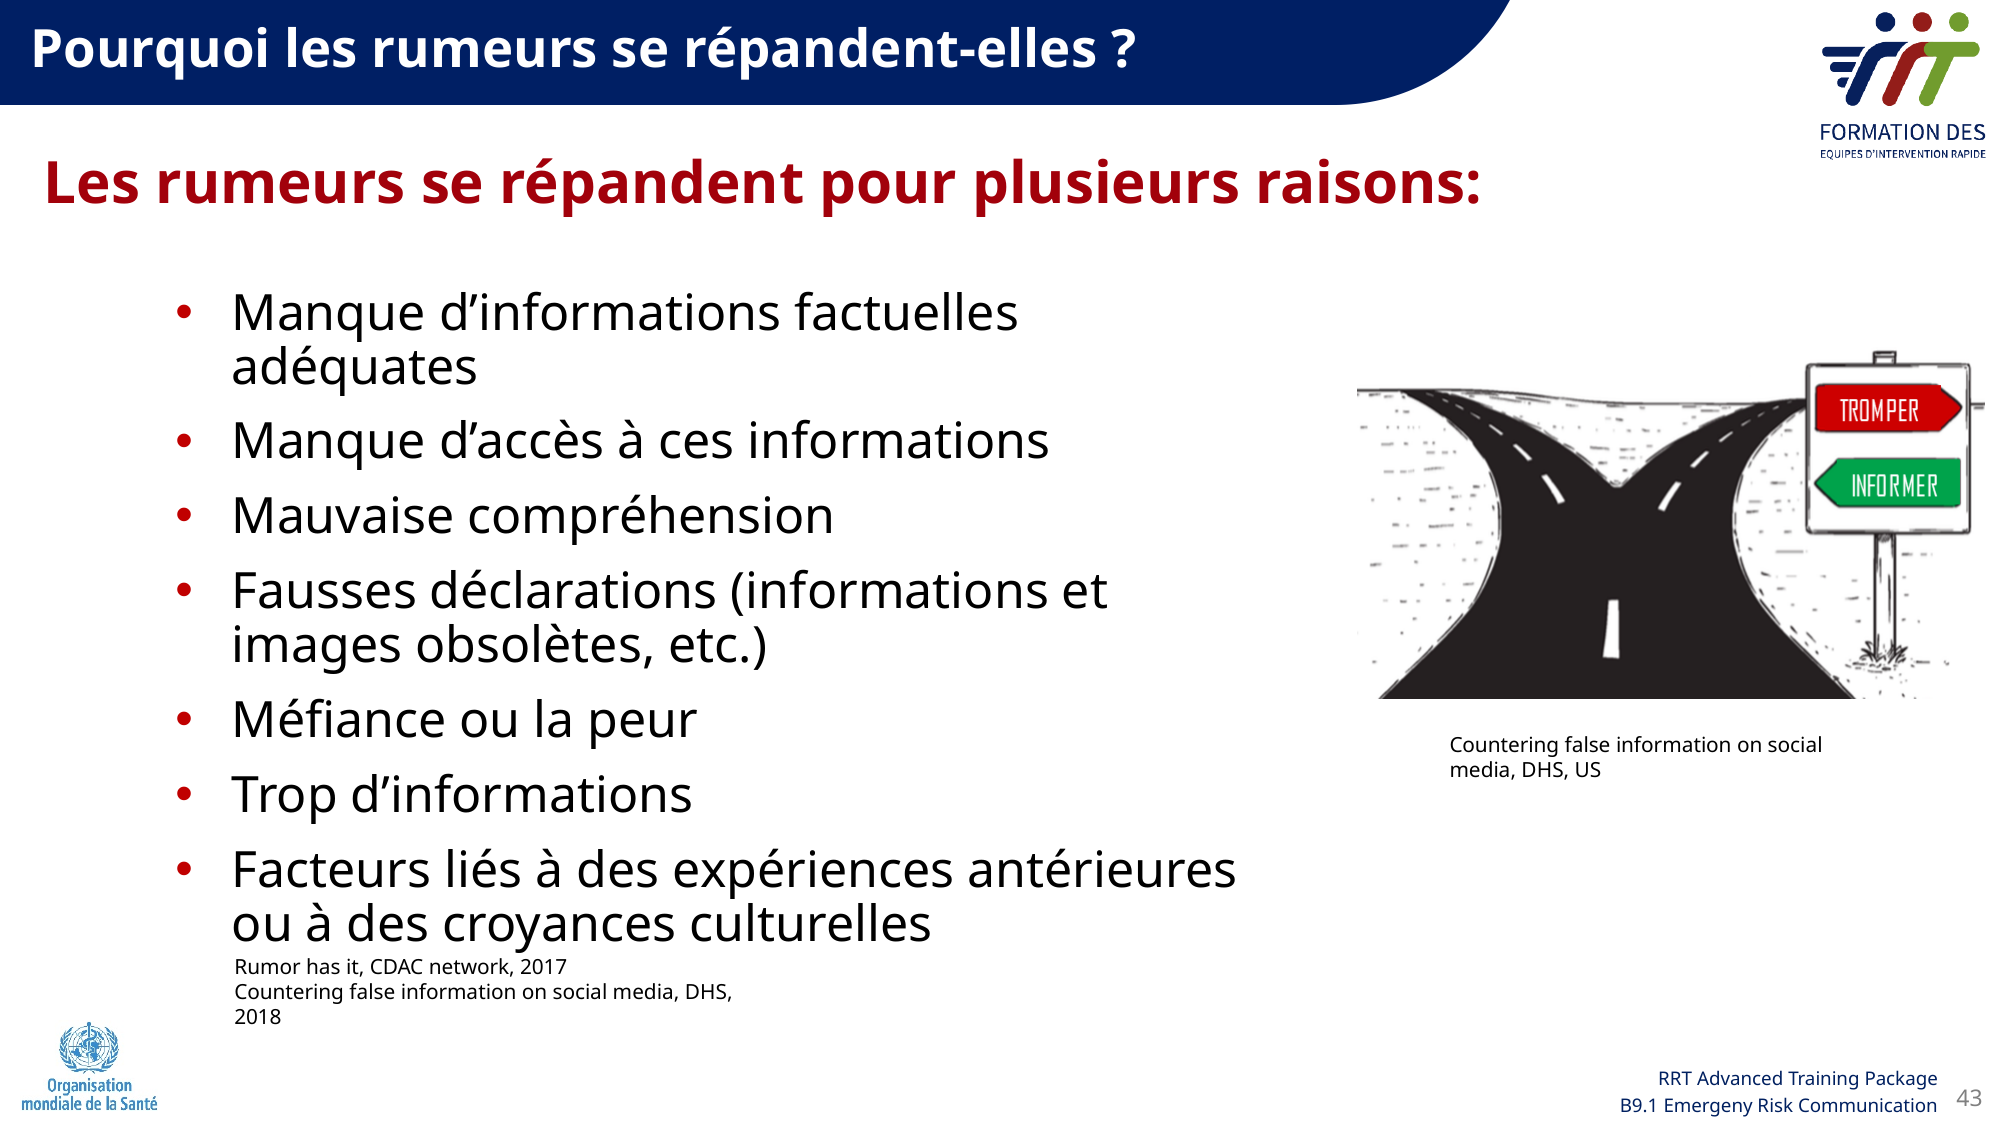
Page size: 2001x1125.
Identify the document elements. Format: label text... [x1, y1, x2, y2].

picture [1356, 340, 1985, 699]
list Manque d’informations factuelles adéquates Manque d’accès à ces informations Mauvaise compréhension Fausses déclarations (informations et images obsolètes, etc.) Méfiance ou la peur Trop d’informations Facteurs liés à des expériences antérieures ou à des croyances culturelles [167, 279, 1272, 1044]
text_box Pourquoi les rumeurs se répandent-elles ? [22, 0, 1401, 104]
picture [0, 0, 1533, 105]
picture [1820, 11, 1986, 160]
picture [20, 1020, 158, 1111]
text_box Les rumeurs se répandent pour plusieurs raisons: [36, 146, 1491, 224]
text_box Rumor has it, CDAC network, 2017 Countering false information on social media, DHS, 2018 [226, 945, 746, 1036]
text_box Countering false information on social media, DHS, US [1442, 724, 1900, 790]
